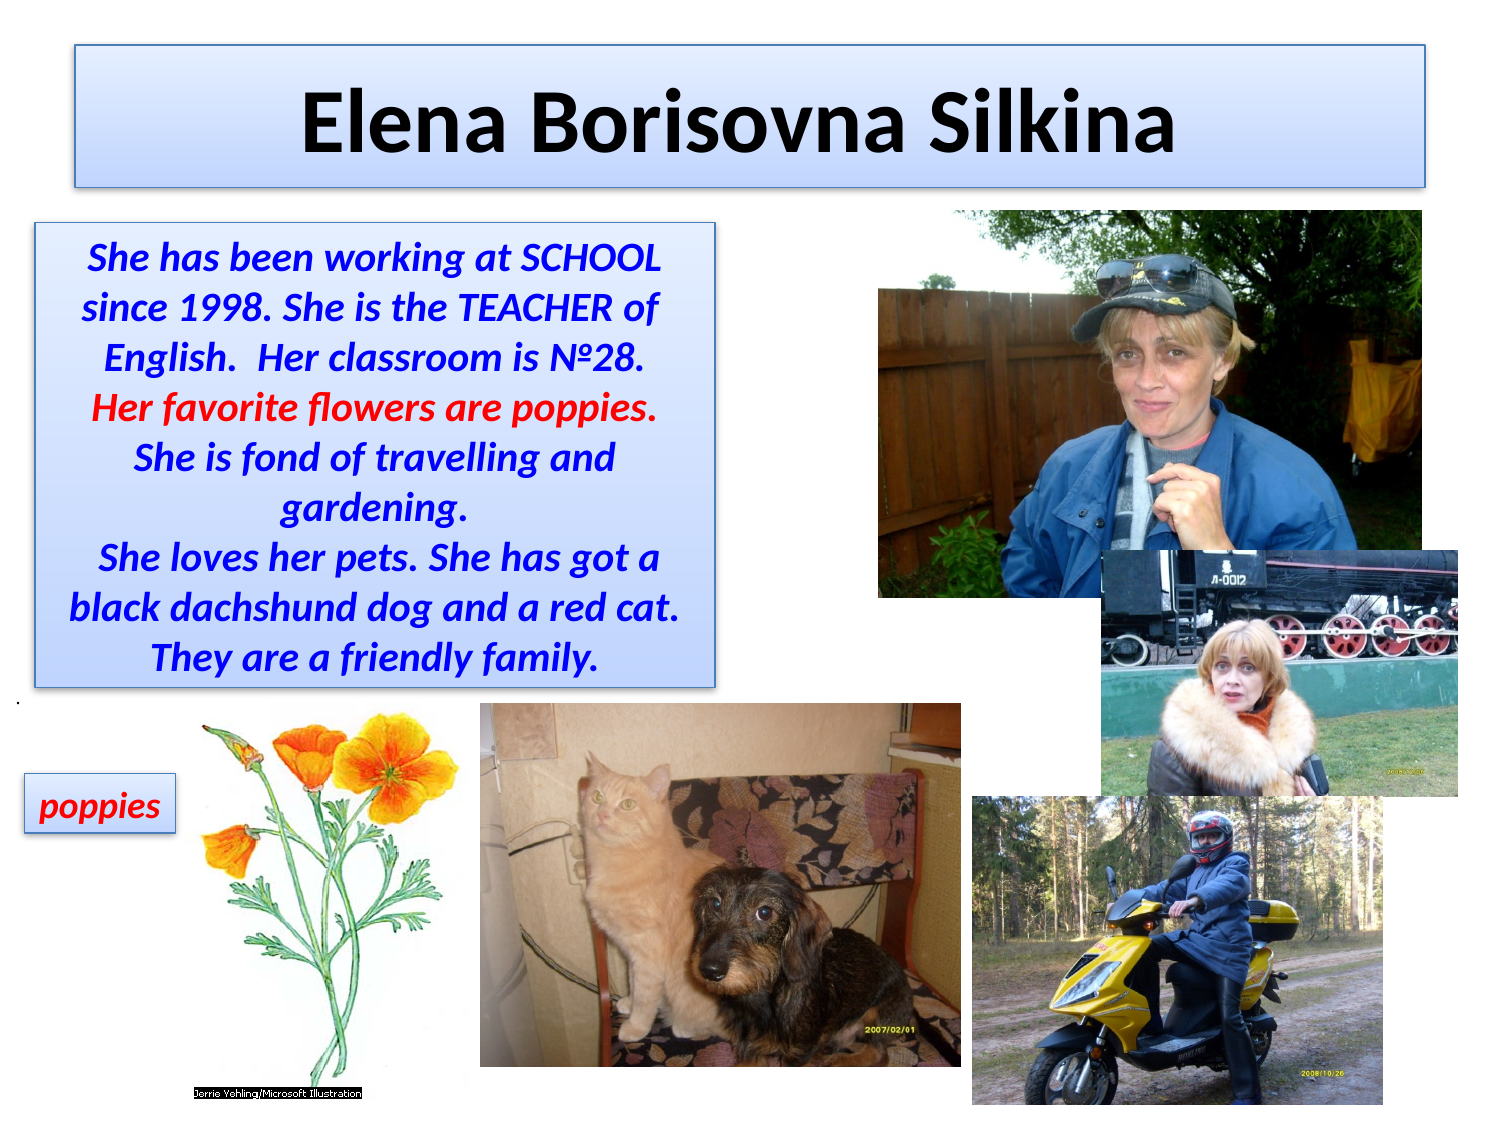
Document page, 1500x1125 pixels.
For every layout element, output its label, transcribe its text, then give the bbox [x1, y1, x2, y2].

text_box poppies [24, 773, 176, 834]
picture [480, 702, 962, 1067]
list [1101, 550, 1458, 798]
picture [972, 796, 1383, 1105]
title Elena Borisovna Silkina [209, 44, 1426, 188]
text_box . [0, 3, 209, 716]
text_box She has been working at SCHOOL since 1998. She is the TEACHER of English. Her classroom is №28. Her favorite flowers are poppies. She is fond of travelling and gardening. She loves her pets. She has got a black dachshund dog and a red cat. They are a friendly family. [34, 222, 716, 688]
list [878, 210, 1423, 598]
picture [187, 702, 469, 1102]
